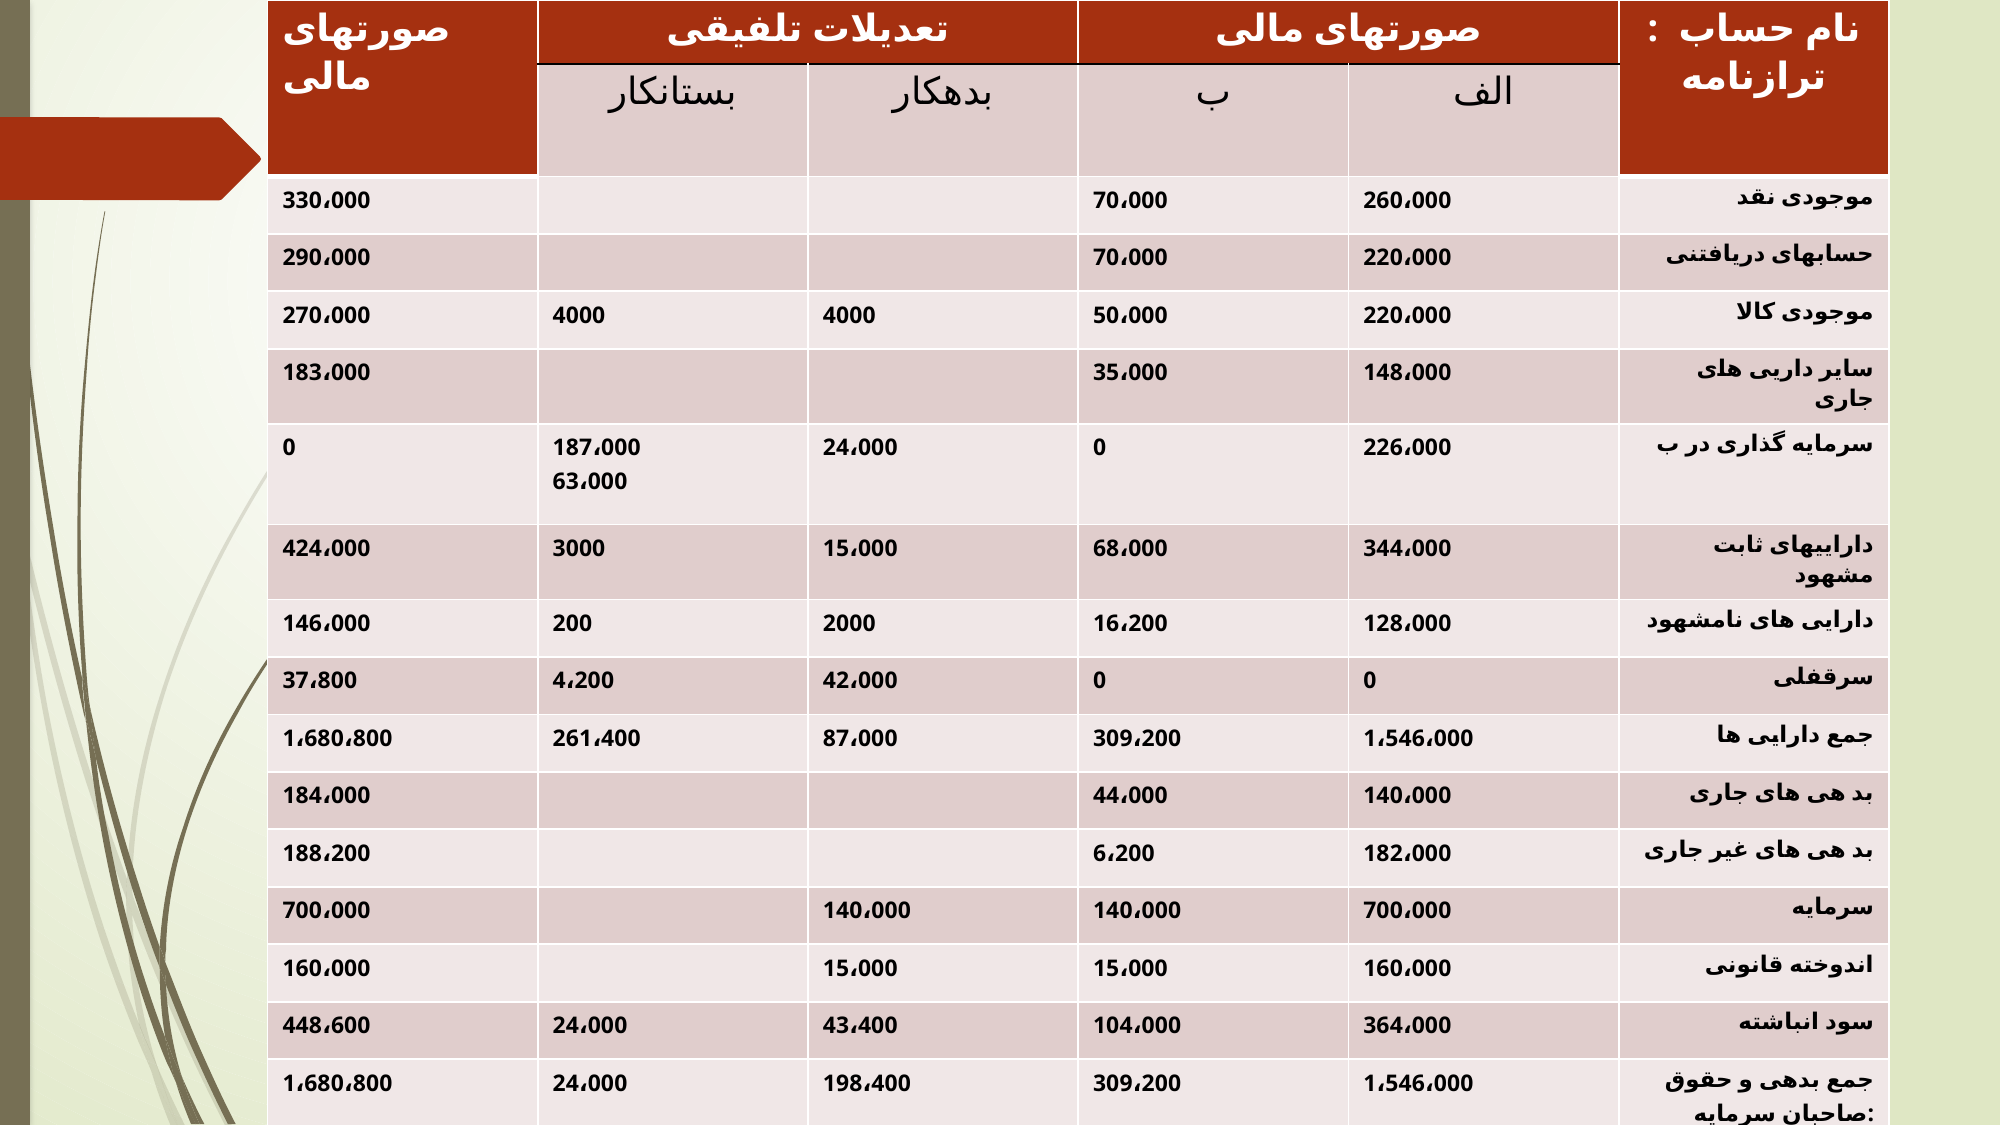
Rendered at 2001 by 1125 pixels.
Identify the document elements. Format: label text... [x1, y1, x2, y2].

table_cell 37،800 [268, 658, 537, 714]
table_cell 44،000 [1079, 773, 1348, 828]
table_cell 146،000 [268, 600, 537, 656]
table_cell 260،000 [1349, 177, 1618, 233]
table_cell 128،000 [1349, 600, 1618, 656]
table_cell 4000 [539, 292, 807, 348]
table_cell 198،400 [809, 1060, 1077, 1125]
table_cell 24،000 [539, 1003, 807, 1058]
table_cell [809, 830, 1077, 886]
table_cell 200 [539, 600, 807, 656]
table_cell 309،200 [1079, 1060, 1348, 1125]
table_cell [539, 945, 807, 1001]
table_cell 68،000 [1079, 525, 1348, 599]
table_cell بد هی های غیر جاری [1620, 830, 1888, 886]
table_cell 364،000 [1349, 1003, 1618, 1058]
table_cell 160،000 [268, 945, 537, 1001]
table_cell داراییهای ثابت مشهود [1620, 525, 1888, 599]
table_cell 148،000 [1349, 350, 1618, 423]
table_cell 16،200 [1079, 600, 1348, 656]
table_cell 0 [1349, 658, 1618, 714]
table_header نام حساب : ترازنامه [1620, 1, 1888, 174]
table_cell 182،000 [1349, 830, 1618, 886]
table_cell [809, 773, 1077, 828]
table_cell جمع دارایی ها [1620, 715, 1888, 771]
table_cell 184،000 [268, 773, 537, 828]
table_cell 188،200 [268, 830, 537, 886]
table_cell بد هی های جاری [1620, 773, 1888, 828]
table_header صورتهای مالی [1079, 1, 1618, 63]
table_cell 87،000 [809, 715, 1077, 771]
table_header صورتهای مالی [268, 1, 537, 174]
table_cell 6،200 [1079, 830, 1348, 886]
table_cell جمع بدهی و حقوق صاحبان سرمایه: [1620, 1060, 1888, 1125]
table_cell 1،546،000 [1349, 1060, 1618, 1125]
table_cell 448،600 [268, 1003, 537, 1058]
table_cell موجودی کالا [1620, 292, 1888, 348]
table_cell 220،000 [1349, 292, 1618, 348]
table_cell 140،000 [1079, 888, 1348, 943]
table_cell 4،200 [539, 658, 807, 714]
table_cell 140،000 [809, 888, 1077, 943]
table_cell 1،546،000 [1349, 715, 1618, 771]
table_cell [539, 235, 807, 290]
table_cell 50،000 [1079, 292, 1348, 348]
table_cell 104،000 [1079, 1003, 1348, 1058]
table_cell 344،000 [1349, 525, 1618, 599]
table_cell 1،680،800 [268, 715, 537, 771]
table_cell 309،200 [1079, 715, 1348, 771]
table_cell 35،000 [1079, 350, 1348, 423]
table_cell ب [1079, 65, 1348, 176]
table_cell سود انباشته [1620, 1003, 1888, 1058]
table_cell 187،000 63،000 [539, 425, 807, 524]
table_cell [809, 235, 1077, 290]
table_cell [539, 830, 807, 886]
table_cell 0 [1079, 425, 1348, 524]
table_cell [539, 350, 807, 423]
table_cell 183،000 [268, 350, 537, 423]
table_cell 15،000 [809, 945, 1077, 1001]
table_cell 330،000 [268, 179, 537, 233]
table_cell موجودی نقد [1620, 179, 1888, 233]
table_cell 15،000 [1079, 945, 1348, 1001]
table_cell 15،000 [809, 525, 1077, 599]
table_cell 70،000 [1079, 177, 1348, 233]
table_cell 3000 [539, 525, 807, 599]
table_cell الف [1349, 65, 1618, 176]
table_cell بدهکار [809, 65, 1077, 176]
table_cell حسابهای دریافتنی [1620, 235, 1888, 290]
table_cell 0 [268, 425, 537, 524]
table_cell 70،000 [1079, 235, 1348, 290]
table_cell 270،000 [268, 292, 537, 348]
table_cell 700،000 [268, 888, 537, 943]
table_header تعدیلات تلفیقی [539, 1, 1077, 63]
table_cell سرمایه گذاری در ب [1620, 425, 1888, 524]
table_cell دارایی های نامشهود [1620, 600, 1888, 656]
table_cell 290،000 [268, 235, 537, 290]
table_cell سایر داریی های جاری [1620, 350, 1888, 423]
table_cell 0 [1079, 658, 1348, 714]
table_cell سرقفلی [1620, 658, 1888, 714]
table_cell 42،000 [809, 658, 1077, 714]
table_cell [809, 177, 1077, 233]
table_cell 4000 [809, 292, 1077, 348]
table_cell 424،000 [268, 525, 537, 599]
table_cell سرمایه [1620, 888, 1888, 943]
table_cell 1،680،800 [268, 1060, 537, 1125]
table_cell 261،400 [539, 715, 807, 771]
table_cell اندوخته قانونی [1620, 945, 1888, 1001]
table_cell 160،000 [1349, 945, 1618, 1001]
table_cell [539, 773, 807, 828]
table_cell 24،000 [539, 1060, 807, 1125]
table_cell [809, 350, 1077, 423]
table_cell 24،000 [809, 425, 1077, 524]
table_cell [539, 888, 807, 943]
table_cell 140،000 [1349, 773, 1618, 828]
table_cell 226،000 [1349, 425, 1618, 524]
table_cell 700،000 [1349, 888, 1618, 943]
table_cell 2000 [809, 600, 1077, 656]
table_cell 43،400 [809, 1003, 1077, 1058]
table_cell 220،000 [1349, 235, 1618, 290]
table_cell بستانکار [539, 65, 807, 176]
table_cell [539, 177, 807, 233]
